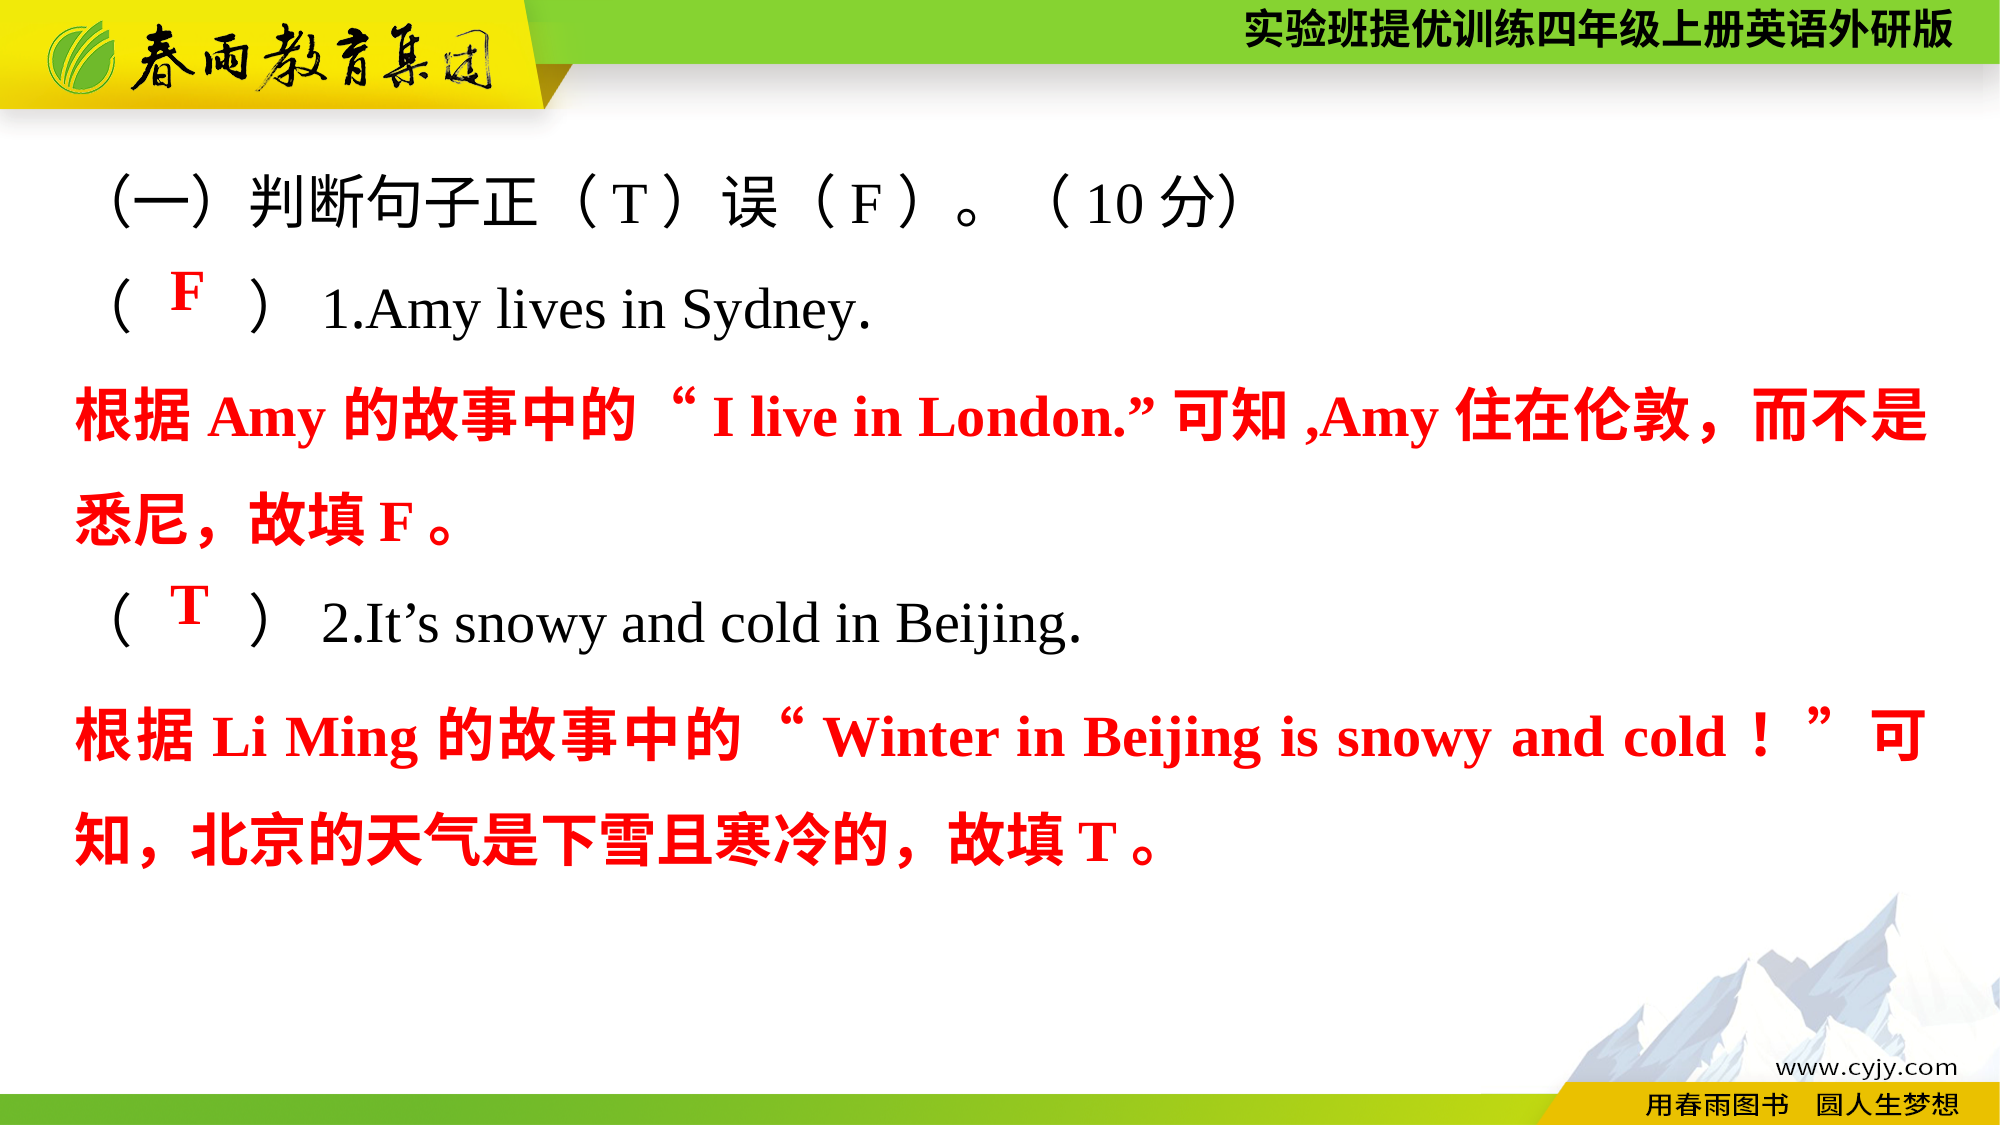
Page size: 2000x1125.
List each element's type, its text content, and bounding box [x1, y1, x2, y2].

list （一）判断句子正（T）误（F）。（10分） （ ）1.Amy lives in Sydney. （ ）2.It’s snowy and cold in Beijing. [59, 122, 1944, 335]
text_box T [155, 559, 225, 645]
text_box 根据Amy的故事中的“I live in London.”可知,Amy住在伦敦，而不是悉尼，故填F。 [59, 335, 1944, 561]
list （一）判断句子正（T）误（F）。（10分） （ ）1.Amy lives in Sydney. （ ）2.It’s snowy and cold in Beijing. [59, 561, 1944, 655]
text_box F [155, 245, 222, 330]
picture [0, 0, 2000, 1125]
text_box 根据Li Ming的故事中的“Winter in Beijing is snowy and cold！”可知，北京的天气是下雪且寒冷的，故填T。 [59, 655, 1944, 881]
